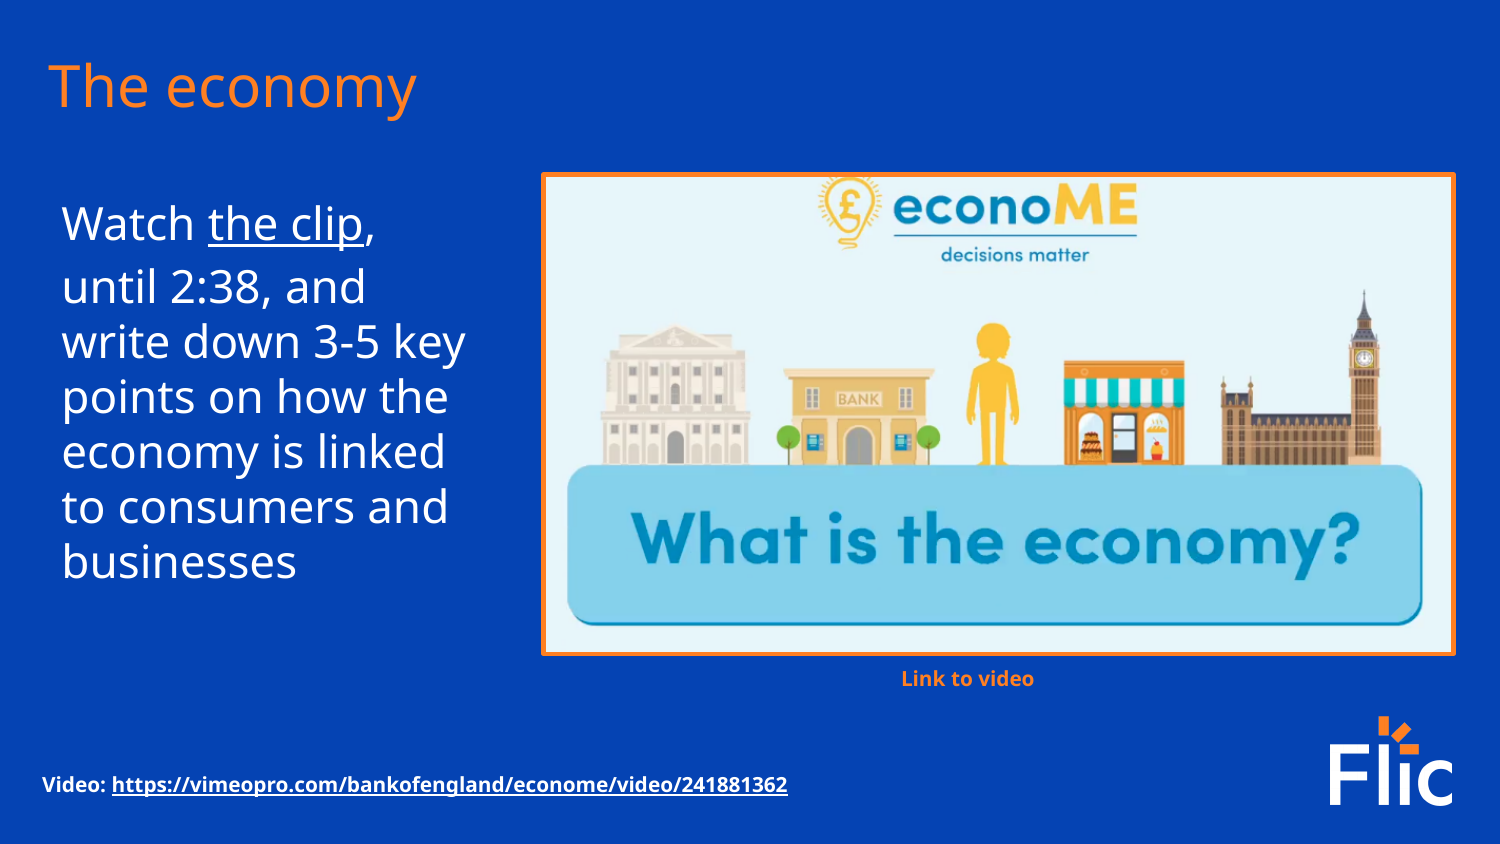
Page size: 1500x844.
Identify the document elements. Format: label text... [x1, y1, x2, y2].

picture [545, 176, 1452, 652]
picture [1330, 716, 1452, 806]
text_box Link to video here [545, 659, 1437, 709]
text_box Video: https://vimeopro.com/bankofengland/econome/video/241881362 [27, 757, 1197, 815]
text_box Watch the clip, until 2:38, and write down 3-5 key points on how the economy is linked to consumers and businesses [46, 179, 486, 603]
text_box The economy [34, 41, 1346, 127]
